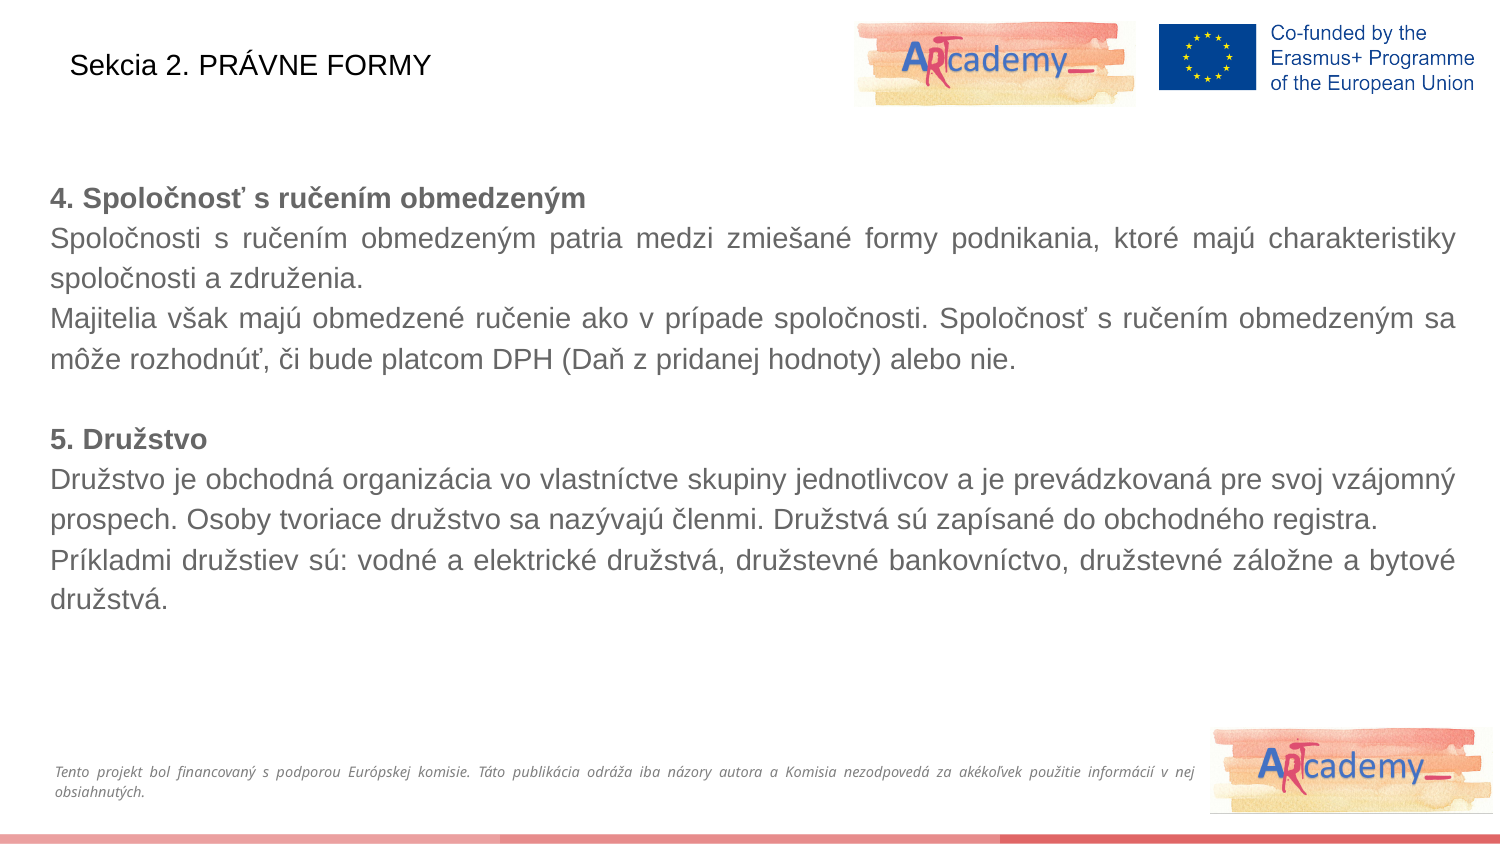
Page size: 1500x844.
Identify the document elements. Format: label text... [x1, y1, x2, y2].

picture [1158, 24, 1474, 94]
picture [854, 2, 1137, 138]
picture [1210, 709, 1493, 844]
list 4. Spoločnosť s ručením obmedzeným Spoločnosti s ručením obmedzeným patria medzi zmiešané formy podnikania, ktoré majú charakteristiky spoločnosti a združenia. Majitelia však majú obmedzené ručenie ako v prípade spoločnosti. Spoločnosť s ručením obmedzeným sa môže rozhodnúť, či bude platcom DPH (Daň z pridanej hodnoty) alebo nie. 5. Družstvo Družstvo je obchodná organizácia vo vlastníctve skupiny jednotlivcov a je prevádzkovaná pre svoj vzájomný prospech. Osoby tvoriace družstvo sa nazývajú členmi. Družstvá sú zapísané do obchodného registra. Príkladmi družstiev sú: vodné a elektrické družstvá, družstevné bankovníctvo, družstevné záložne a bytové družstvá. [16, 159, 1474, 707]
text_box Tento projekt bol financovaný s podporou Európskej komisie. Táto publikácia odráža iba názory autora a Komisia nezodpovedá za akékoľvek použitie informácií v nej obsiahnutých. [39, 754, 1205, 799]
text_box Sekcia 2. PRÁVNE FORMY [54, 39, 476, 89]
